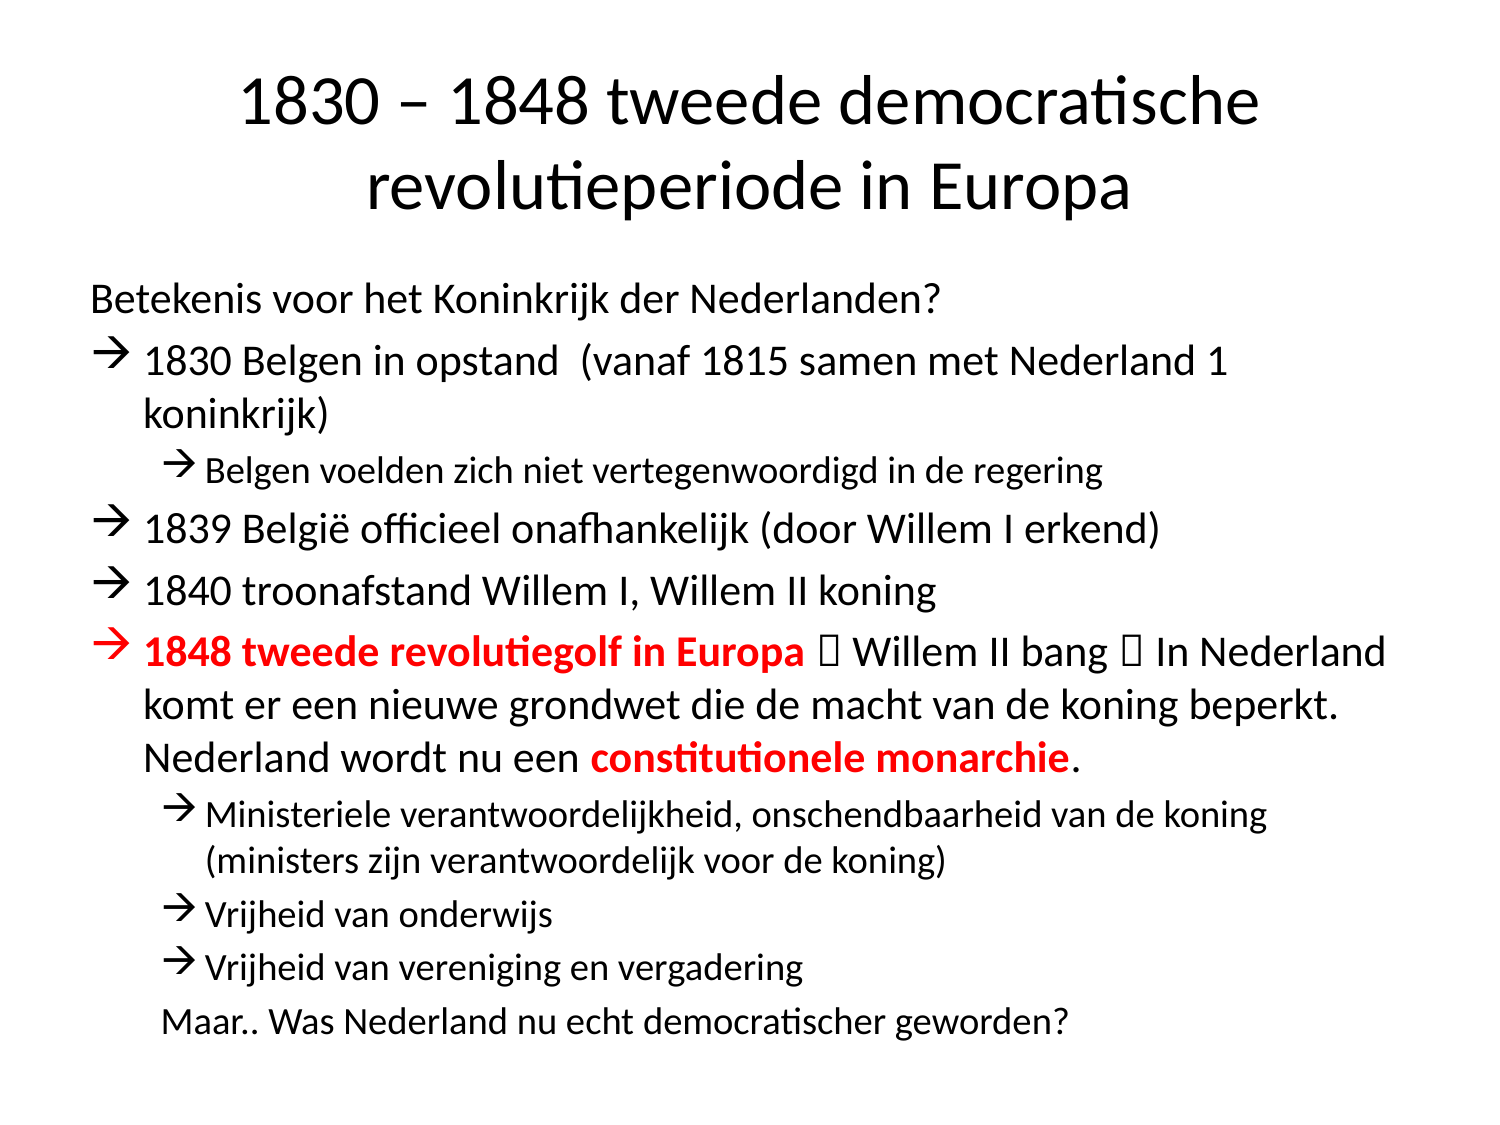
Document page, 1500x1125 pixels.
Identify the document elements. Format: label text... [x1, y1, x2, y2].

title 1830 – 1848 tweede democratische revolutieperiode in Europa [75, 45, 1425, 233]
list Betekenis voor het Koninkrijk der Nederlanden? 1830 Belgen in opstand (vanaf 1815 samen met Nederland 1 koninkrijk) Belgen voelden zich niet vertegenwoordigd in de regering 1839 België officieel onafhankelijk (door Willem I erkend) 1840 troonafstand Willem I, Willem II koning 1848 tweede revolutiegolf in Europa  Willem II bang  In Nederland komt er een nieuwe grondwet die de macht van de koning beperkt. Nederland wordt nu een constitutionele monarchie. Ministeriele verantwoordelijkheid, onschendbaarheid van de koning (ministers zijn verantwoordelijk voor de koning) Vrijheid van onderwijs Vrijheid van vereniging en vergadering Maar.. Was Nederland nu echt democratischer geworden? [75, 262, 1425, 1071]
